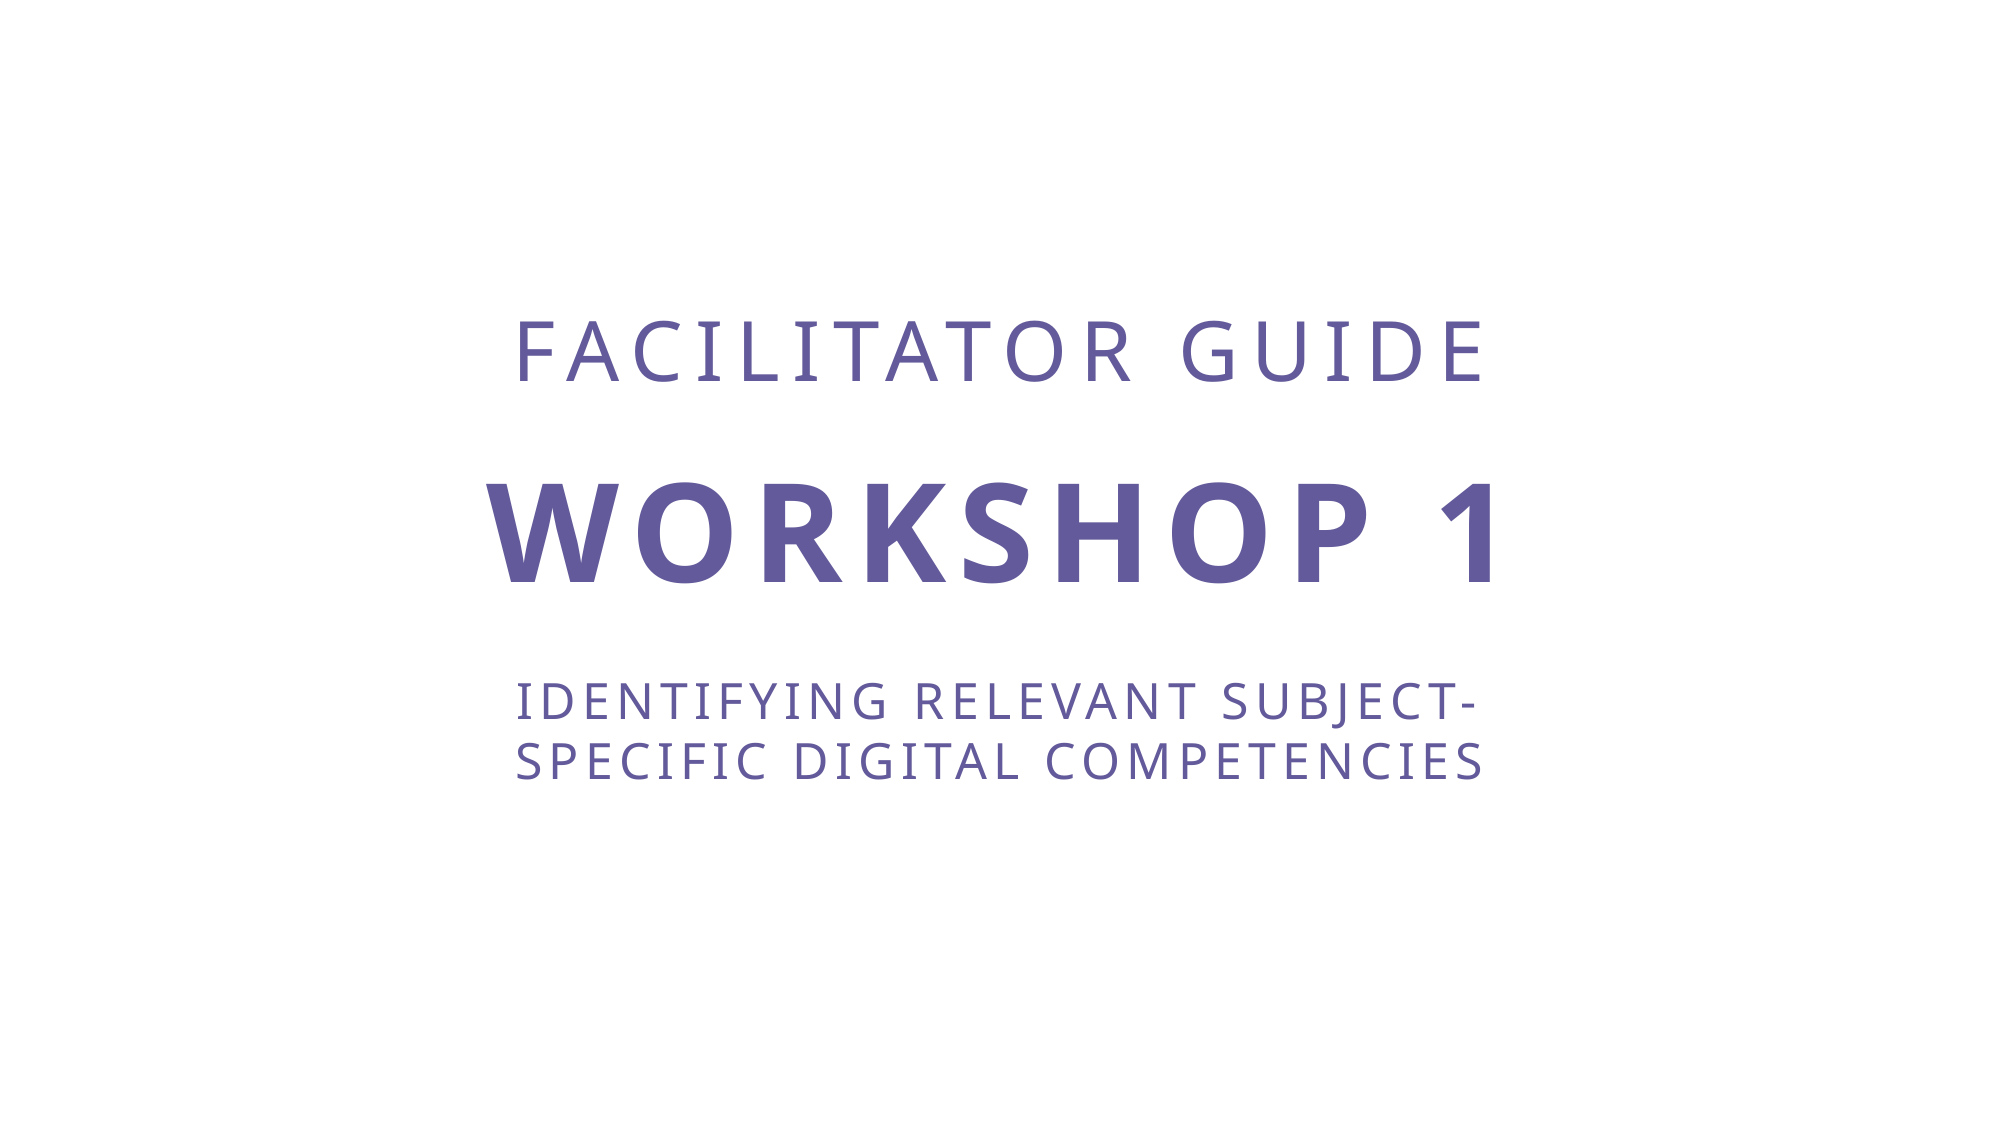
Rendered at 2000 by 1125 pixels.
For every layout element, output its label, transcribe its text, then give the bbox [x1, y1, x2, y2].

text_box WORKSHOP 1 IDENTIFYING RELEVANT SUBJECT- SPECIFIC DIGITAL COMPETENCIES [0, 502, 2000, 798]
text_box FACILITATOR GUIDE [0, 290, 1999, 406]
